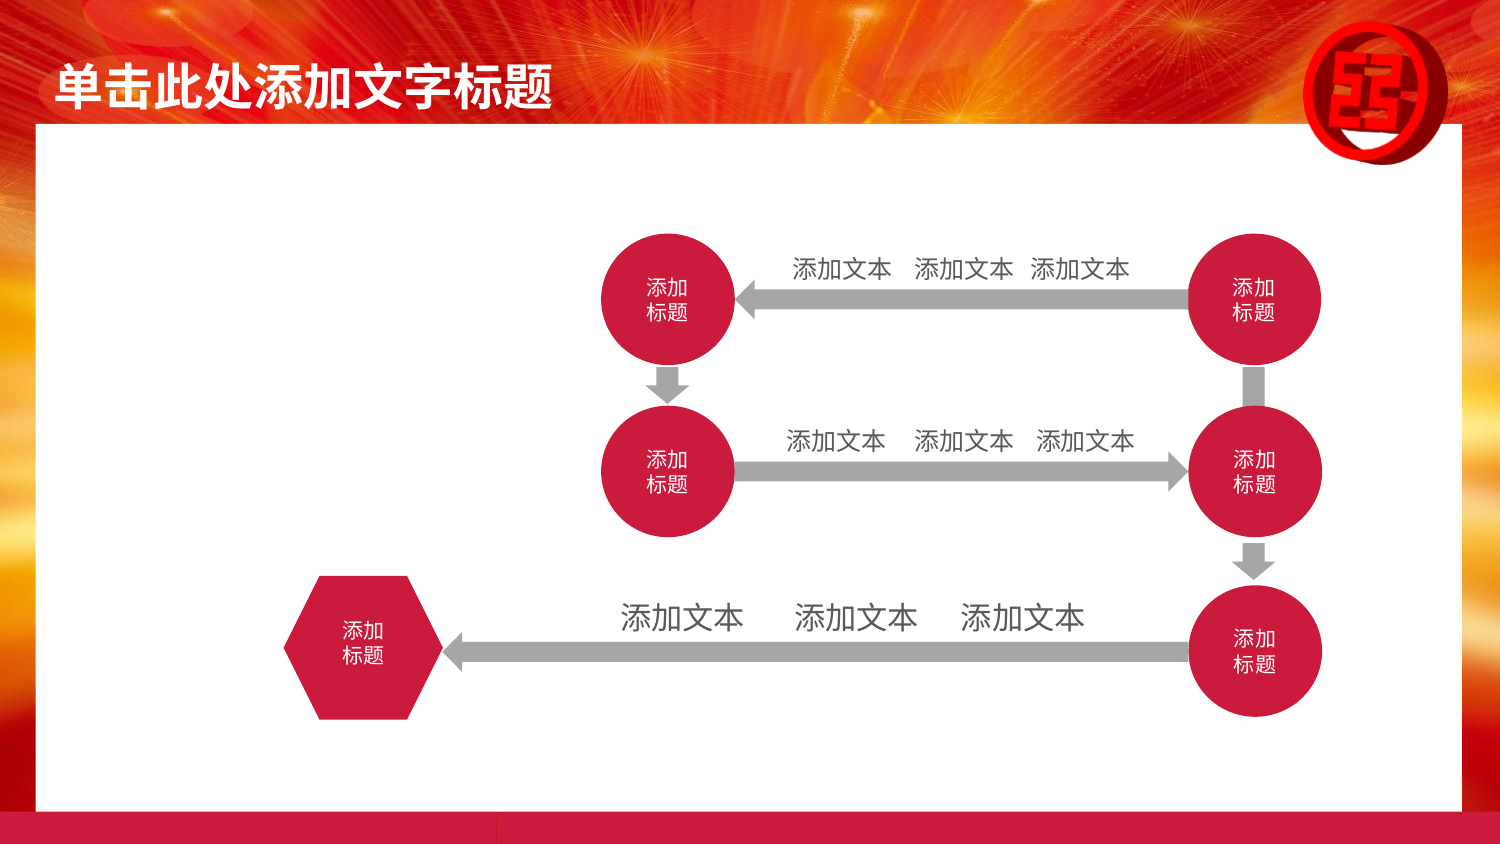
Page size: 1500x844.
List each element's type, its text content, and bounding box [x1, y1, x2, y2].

text_box 添加 标题 [1188, 248, 1322, 366]
text_box [282, 574, 445, 721]
text_box [997, 811, 1500, 844]
picture [0, 0, 1500, 811]
text_box 添加 标题 [1189, 585, 1323, 717]
text_box [442, 629, 1190, 675]
text_box 添加 标题 [1188, 420, 1323, 538]
text_box [0, 811, 496, 844]
text_box 添加 标题 [601, 248, 735, 365]
text_box 添加 标题 [308, 611, 418, 699]
text_box [733, 461, 1188, 494]
text_box 添加文本 添加文本 添加文本 [518, 575, 1189, 641]
text_box [642, 365, 693, 406]
text_box [1228, 542, 1279, 582]
text_box [496, 811, 997, 844]
text_box 添加 标题 [601, 420, 734, 538]
text_box 添加文本 添加文本 添加文本 [626, 406, 1297, 461]
text_box 添加文本 添加文本 添加文本 [626, 234, 1297, 289]
text_box [1241, 366, 1266, 406]
text_box [733, 289, 1190, 322]
